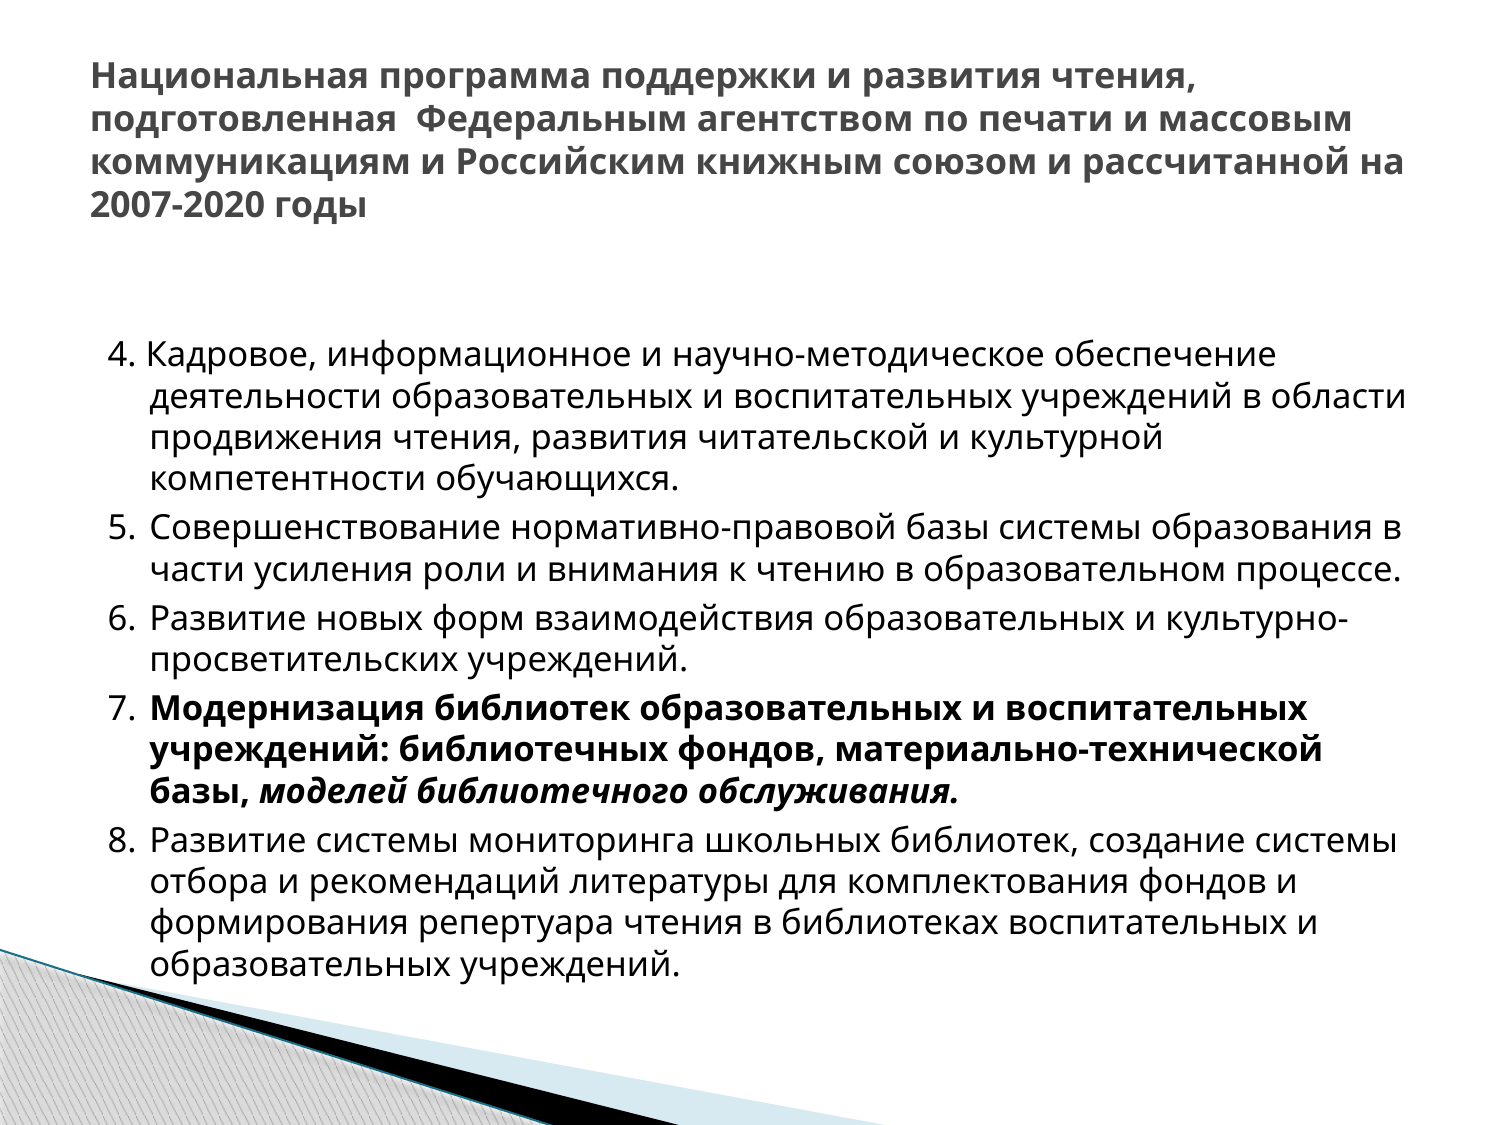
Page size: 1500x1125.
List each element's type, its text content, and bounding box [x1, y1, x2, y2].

list 4. Кадровое, информационное и научно-методическое обеспечение деятельности образовательных и воспитательных учреждений в области продвижения чтения, развития читательской и культурной компетентности обучающихся. 5. Совершенствование нормативно-правовой базы системы образования в части усиления роли и внимания к чтению в образовательном процессе. 6. Развитие новых форм взаимодействия образовательных и культурно-просветительских учреждений. 7. Модернизация библиотек образовательных и воспитательных учреждений: библиотечных фондов, материально-технической базы, моделей библиотечного обслуживания. 8. Развитие системы мониторинга школьных библиотек, создание системы отбора и рекомендаций литературы для комплектования фондов и формирования репертуара чтения в библиотеках воспитательных и образовательных учреждений. [75, 324, 1425, 1005]
title Национальная программа поддержки и развития чтения, подготовленная Федеральным агентством по печати и массовым коммуникациям и Российским книжным союзом и рассчитанной на 2007-2020 годы [75, 45, 1425, 233]
